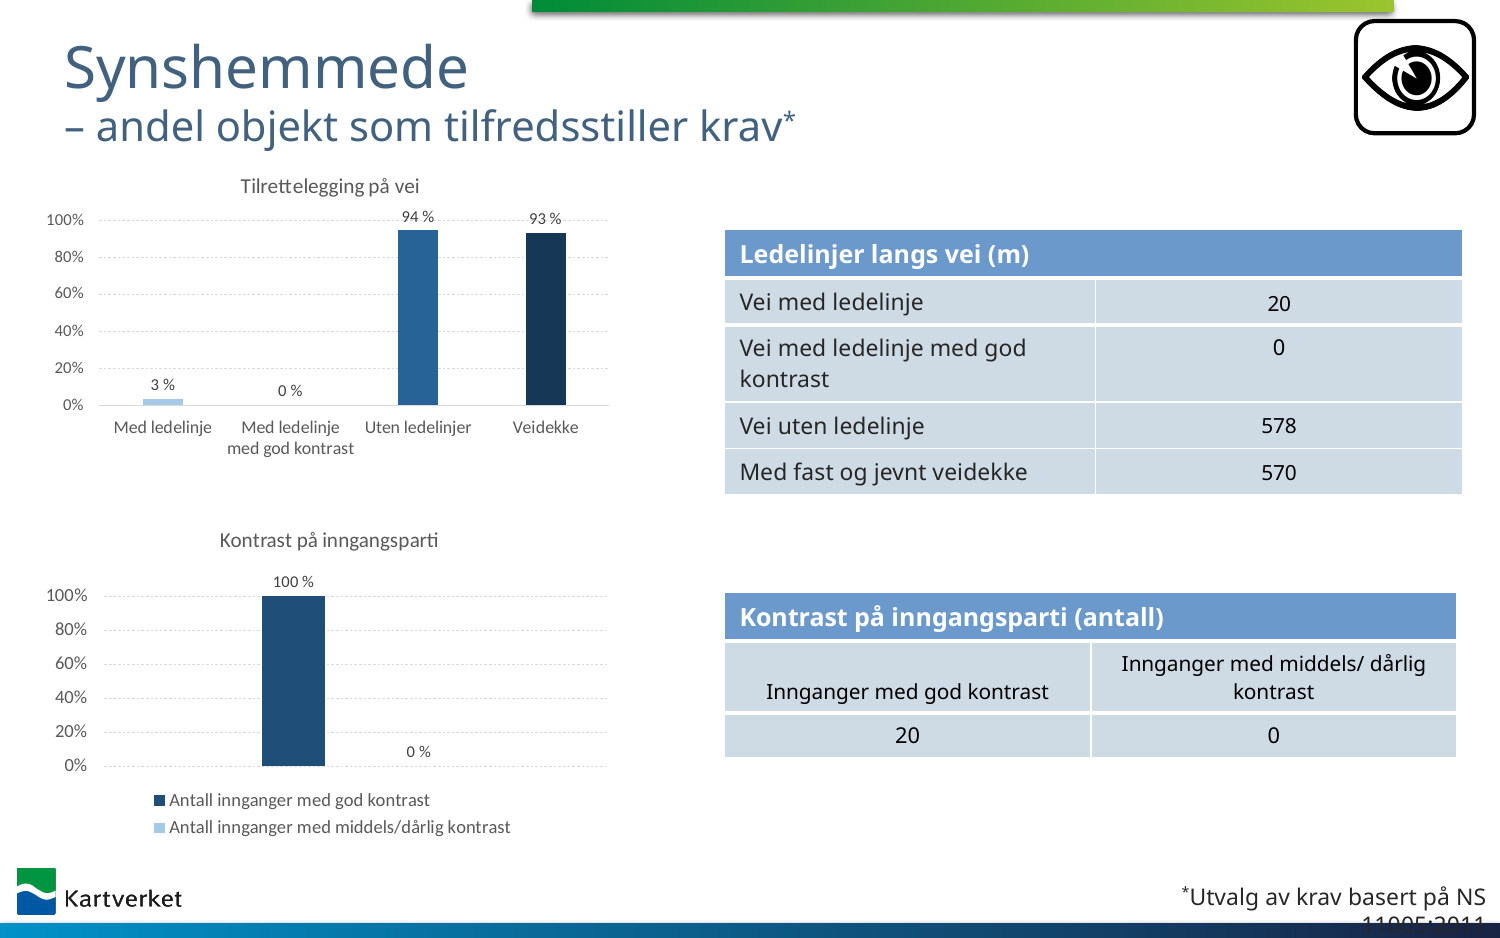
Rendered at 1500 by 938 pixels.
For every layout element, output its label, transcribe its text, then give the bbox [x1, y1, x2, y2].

table_cell 0 [1092, 715, 1456, 757]
table_cell Innganger med god kontrast [725, 643, 1090, 711]
table_cell 578 [1096, 403, 1462, 448]
table_header Ledelinjer langs vei (m) [725, 230, 1462, 276]
table_cell 20 [1096, 280, 1462, 323]
table_header Kontrast på inngangsparti (antall) [725, 593, 1456, 639]
text_box *Utvalg av krav basert på NS 11005:2011 [1068, 873, 1500, 938]
picture [41, 520, 618, 846]
table_cell 20 [725, 715, 1090, 757]
table_cell 570 [1096, 449, 1462, 494]
picture [41, 166, 619, 492]
table_cell 0 [1096, 327, 1462, 401]
table_cell Vei med ledelinje med god kontrast [725, 327, 1095, 401]
table_cell Vei uten ledelinje [725, 403, 1095, 448]
text_box Synshemmede – andel objekt som tilfredsstiller krav* [49, 24, 1431, 158]
table_cell Vei med ledelinje [725, 280, 1095, 323]
table_cell Innganger med middels/ dårlig kontrast [1092, 643, 1456, 711]
table_cell Med fast og jevnt veidekke [725, 449, 1095, 494]
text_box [1355, 20, 1475, 134]
